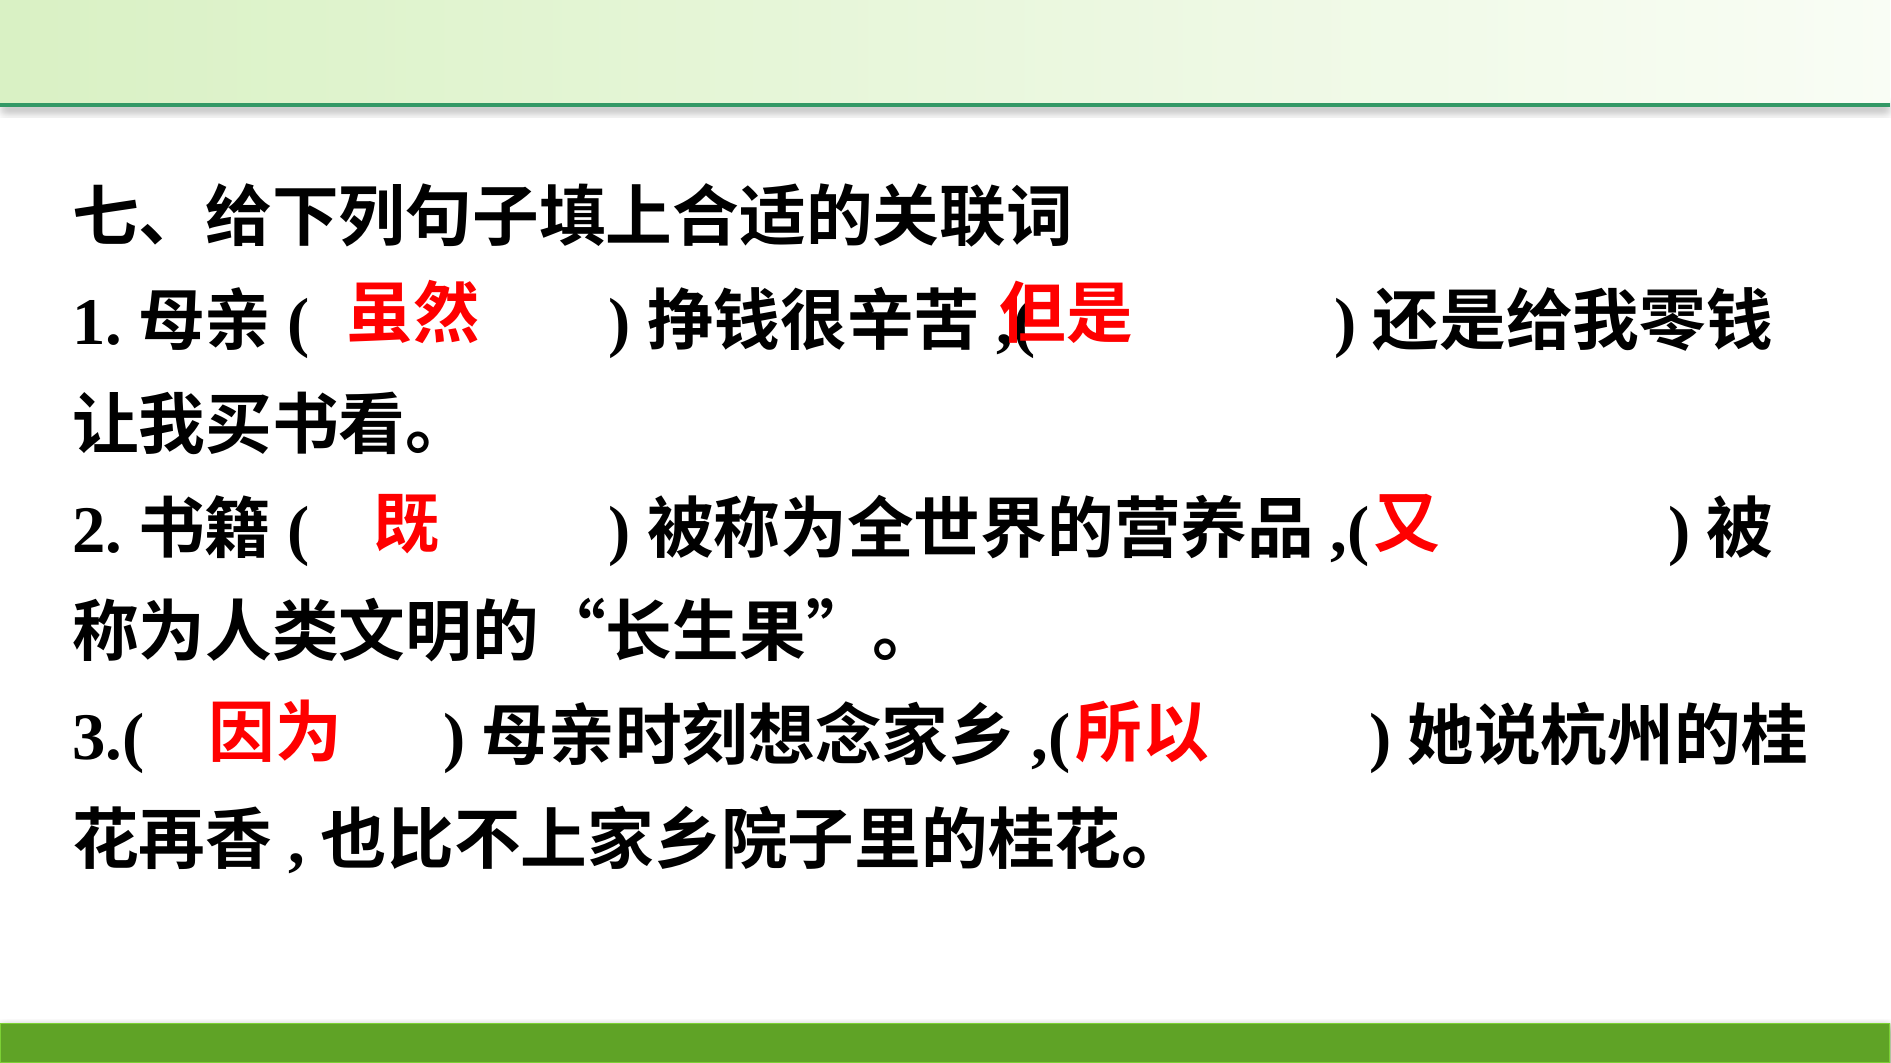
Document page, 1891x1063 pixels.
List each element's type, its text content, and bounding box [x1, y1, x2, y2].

text_box 因为 [193, 682, 358, 777]
text_box 既 [358, 473, 456, 568]
text_box 又 [1359, 473, 1456, 568]
text_box 七、给下列句子填上合适的关联词 1.母亲( )挣钱很辛苦,( )还是给我零钱让我买书看。 2.书籍( )被称为全世界的营养品,( )被称为人类文明的“长生果”。 3.( )母亲时刻想念家乡,( )她说杭州的桂花再香,也比不上家乡院子里的桂花。 [57, 142, 1835, 885]
text_box 但是 [984, 263, 1148, 359]
text_box 所以 [1060, 682, 1225, 777]
text_box 虽然 [331, 263, 496, 359]
